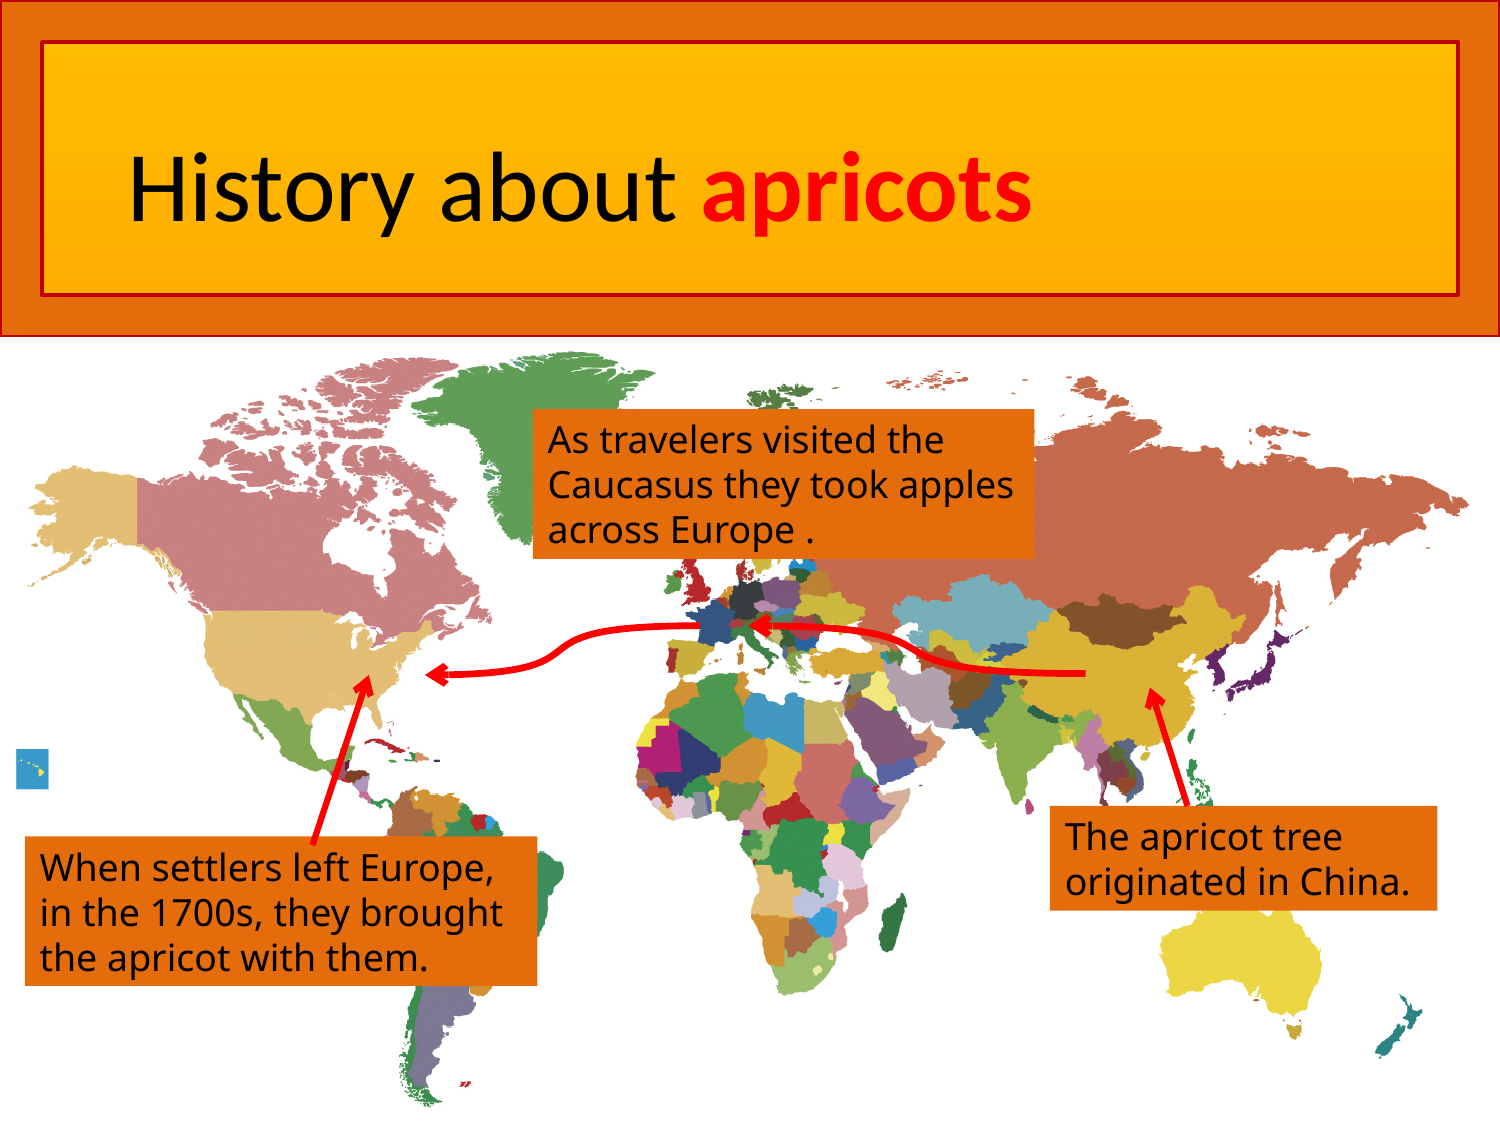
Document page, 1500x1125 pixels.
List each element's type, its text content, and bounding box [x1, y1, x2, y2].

text_box [0, 0, 1500, 336]
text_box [747, 625, 1086, 674]
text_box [312, 674, 370, 846]
title History about apricots [112, 87, 1388, 275]
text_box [424, 625, 701, 676]
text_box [1149, 687, 1188, 807]
picture [0, 337, 1500, 1125]
